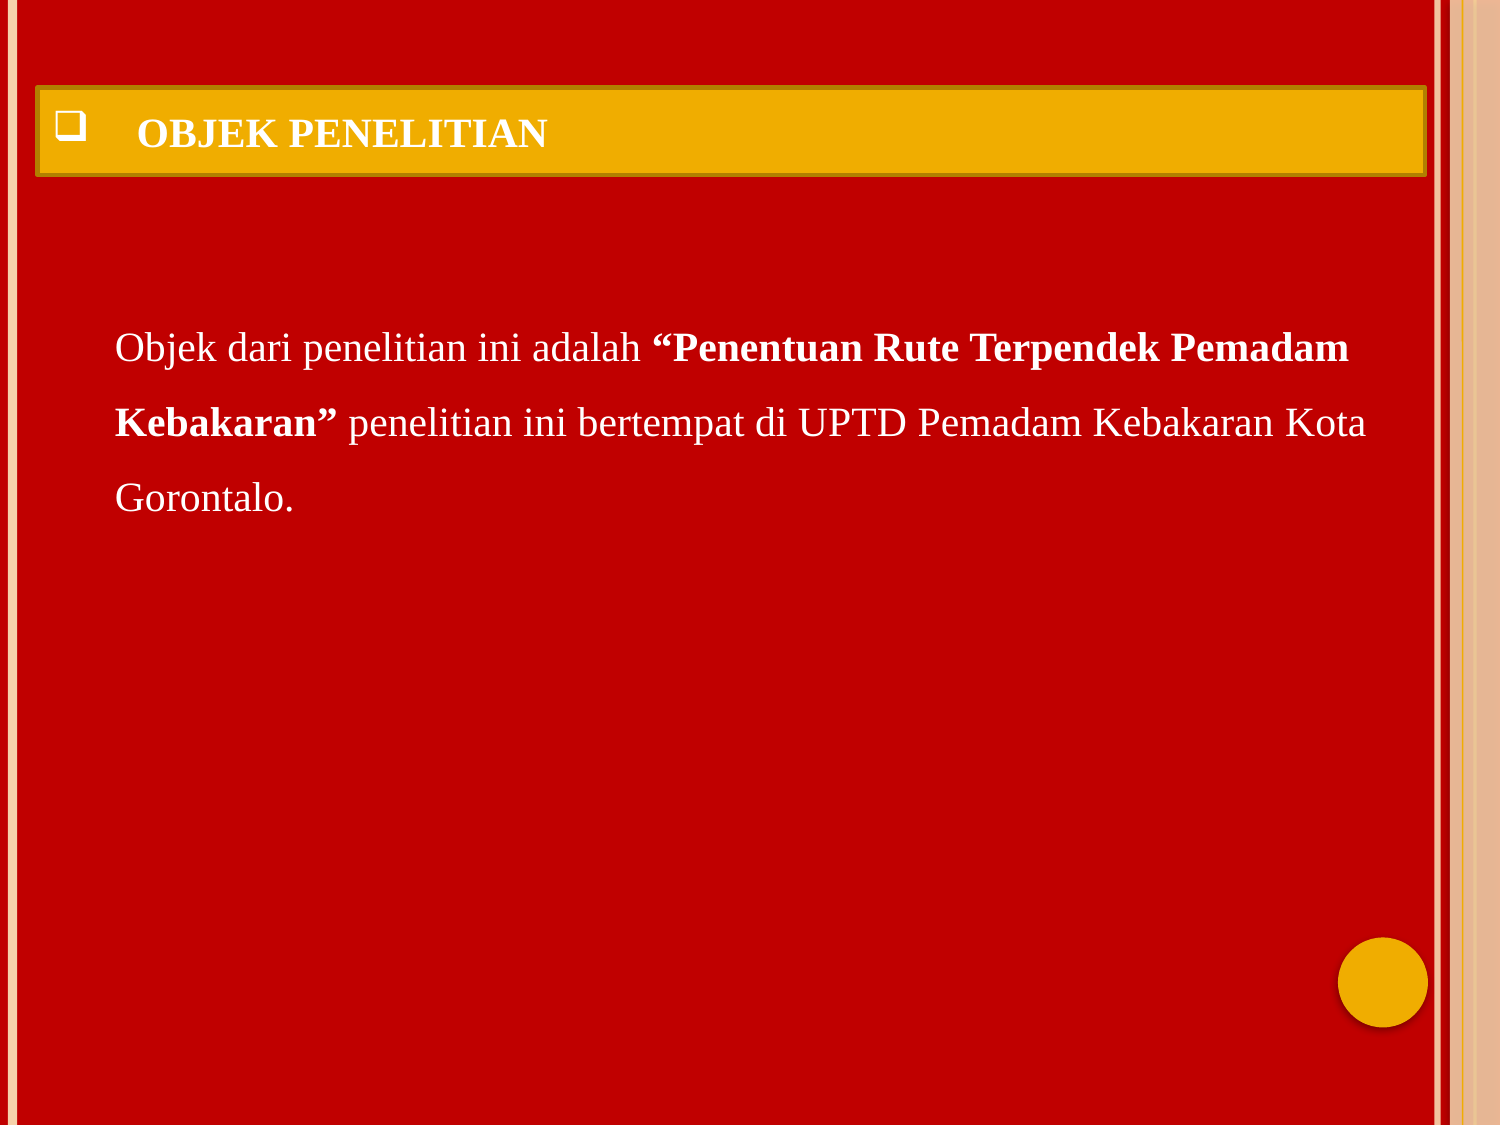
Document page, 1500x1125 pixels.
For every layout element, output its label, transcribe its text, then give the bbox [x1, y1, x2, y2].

text_box Objek dari penelitian ini adalah “Penentuan Rute Terpendek Pemadam Kebakaran” penelitian ini bertempat di UPTD Pemadam Kebakaran Kota Gorontalo. [99, 287, 1400, 573]
text_box OBJEK PENELITIAN [35, 85, 1427, 177]
